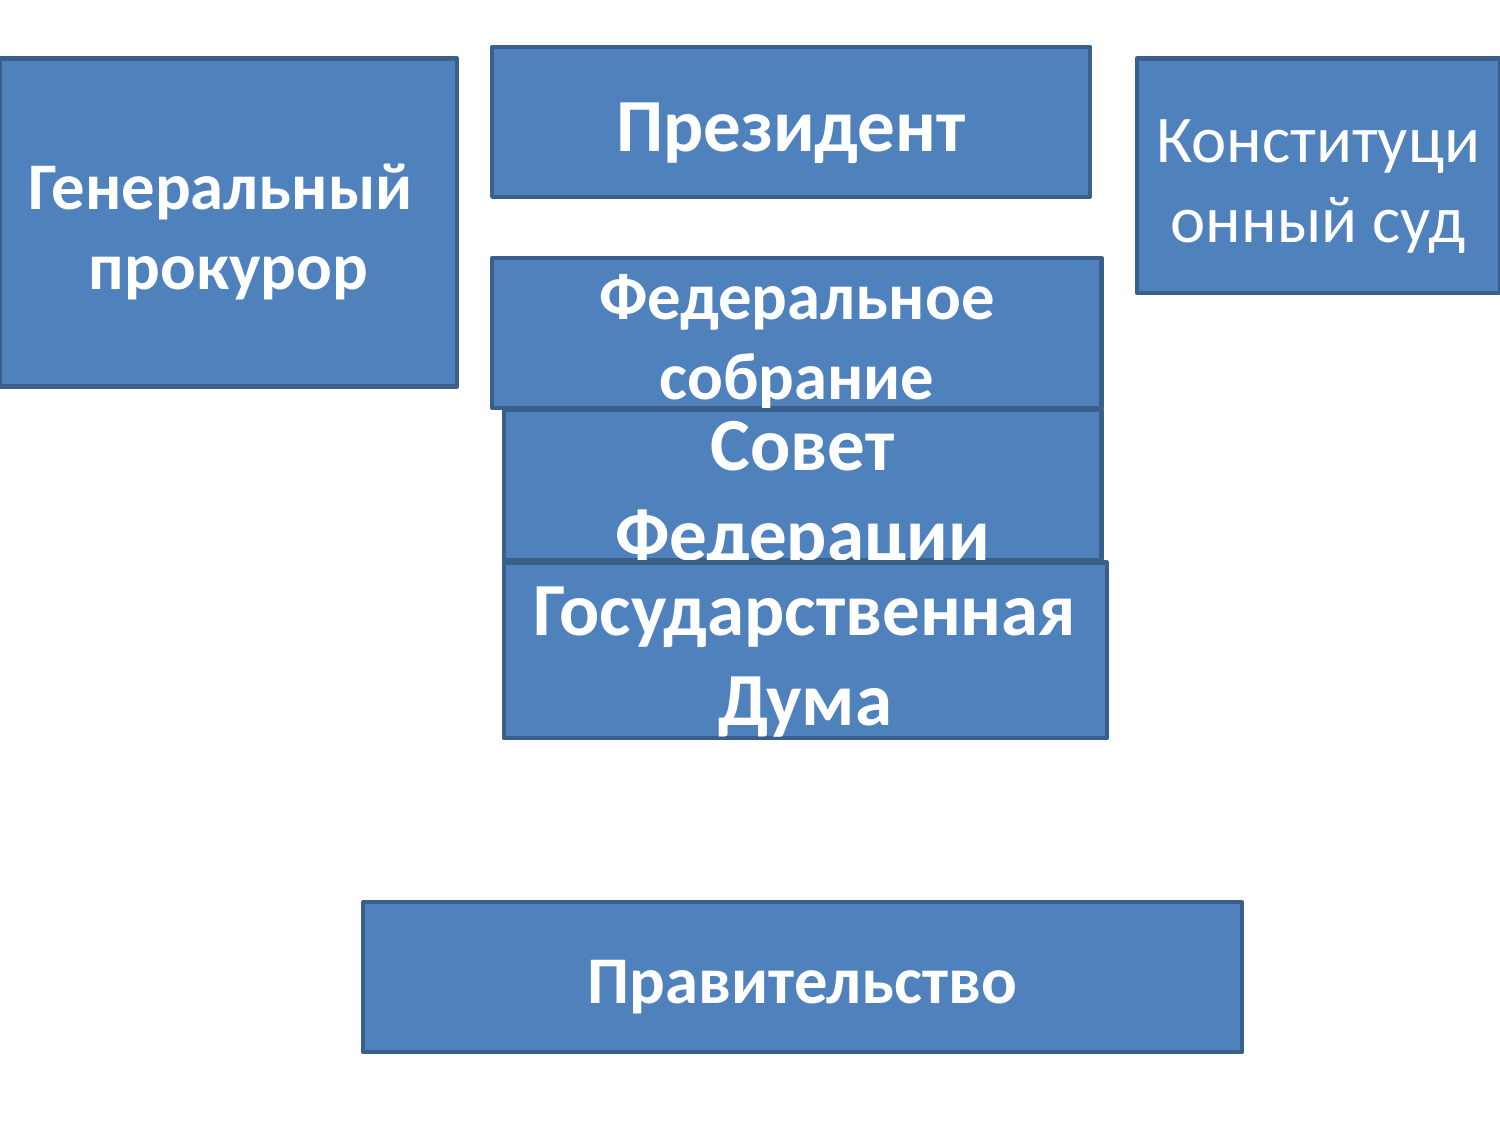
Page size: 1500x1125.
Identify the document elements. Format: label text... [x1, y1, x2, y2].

text_box Правительство [361, 900, 1244, 1054]
text_box Федеральное собрание [490, 256, 1104, 410]
text_box Президент [490, 45, 1092, 199]
text_box Совет Федерации [502, 408, 1104, 560]
text_box Государственная Дума [502, 560, 1109, 740]
text_box Генеральный прокурор [0, 56, 459, 389]
text_box Конституционный суд [1135, 56, 1500, 295]
